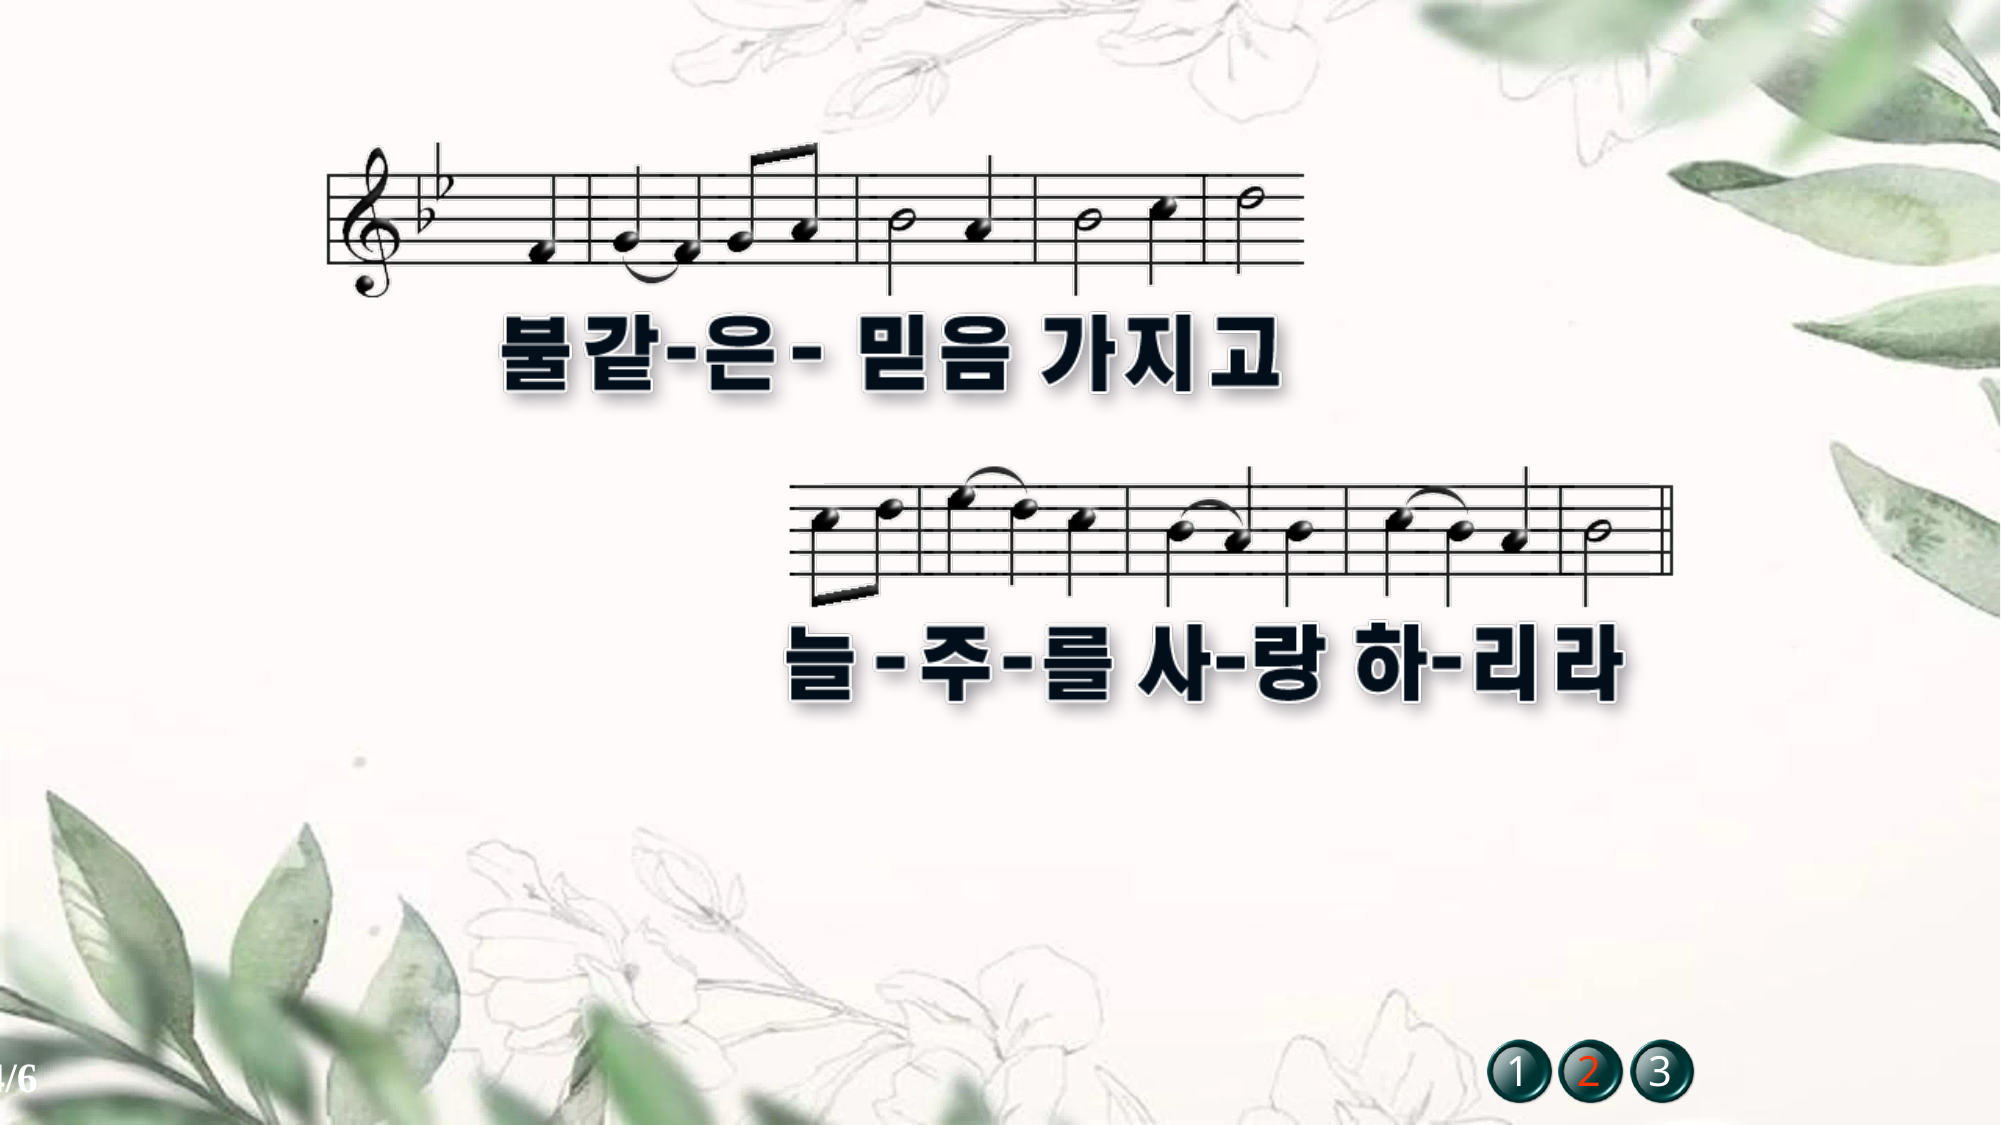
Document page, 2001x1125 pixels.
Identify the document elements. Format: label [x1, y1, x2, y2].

picture [0, 0, 2001, 1125]
text_box [1627, 1035, 1697, 1106]
text_box [1555, 1035, 1626, 1106]
text_box [1484, 1035, 1555, 1106]
